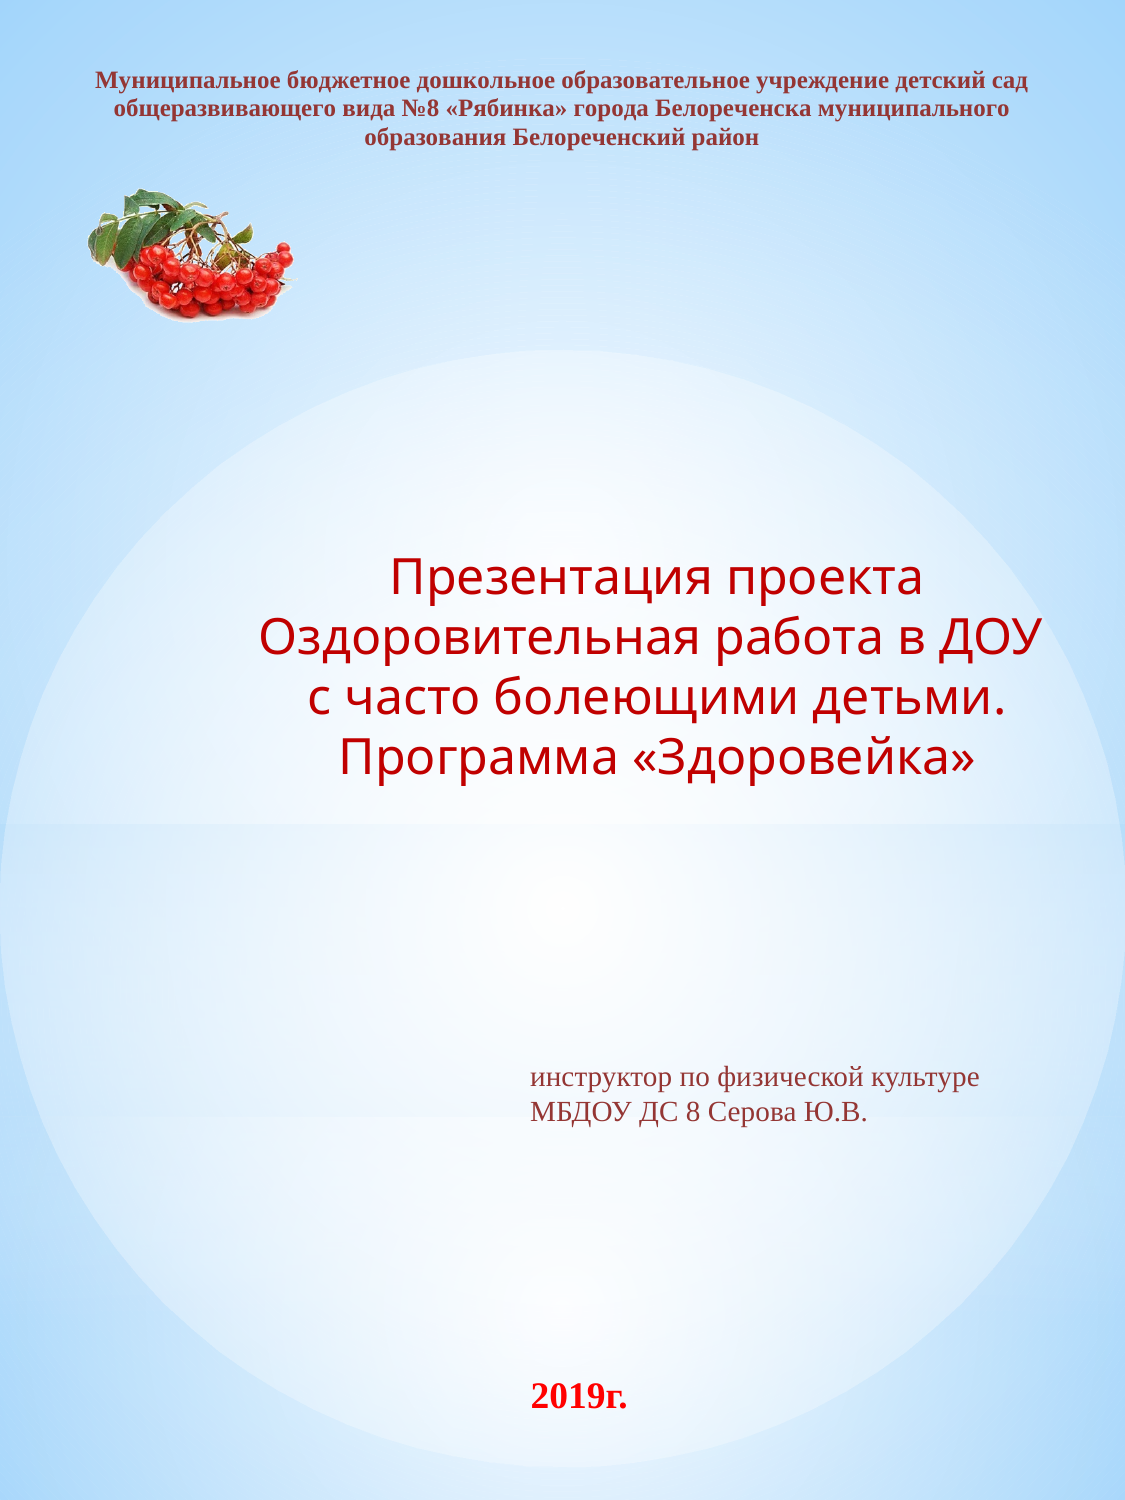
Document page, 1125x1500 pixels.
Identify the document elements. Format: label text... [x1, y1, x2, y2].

text_box 2019г. [515, 1364, 643, 1424]
picture [74, 64, 1050, 331]
text_box Презентация проекта Оздоровительная работа в ДОУ с часто болеющими детьми. Программа «Здоровейка» [243, 537, 1071, 793]
text_box инструктор по физической культуре МБДОУ ДС 8 Серова Ю.В. [515, 1050, 1078, 1136]
